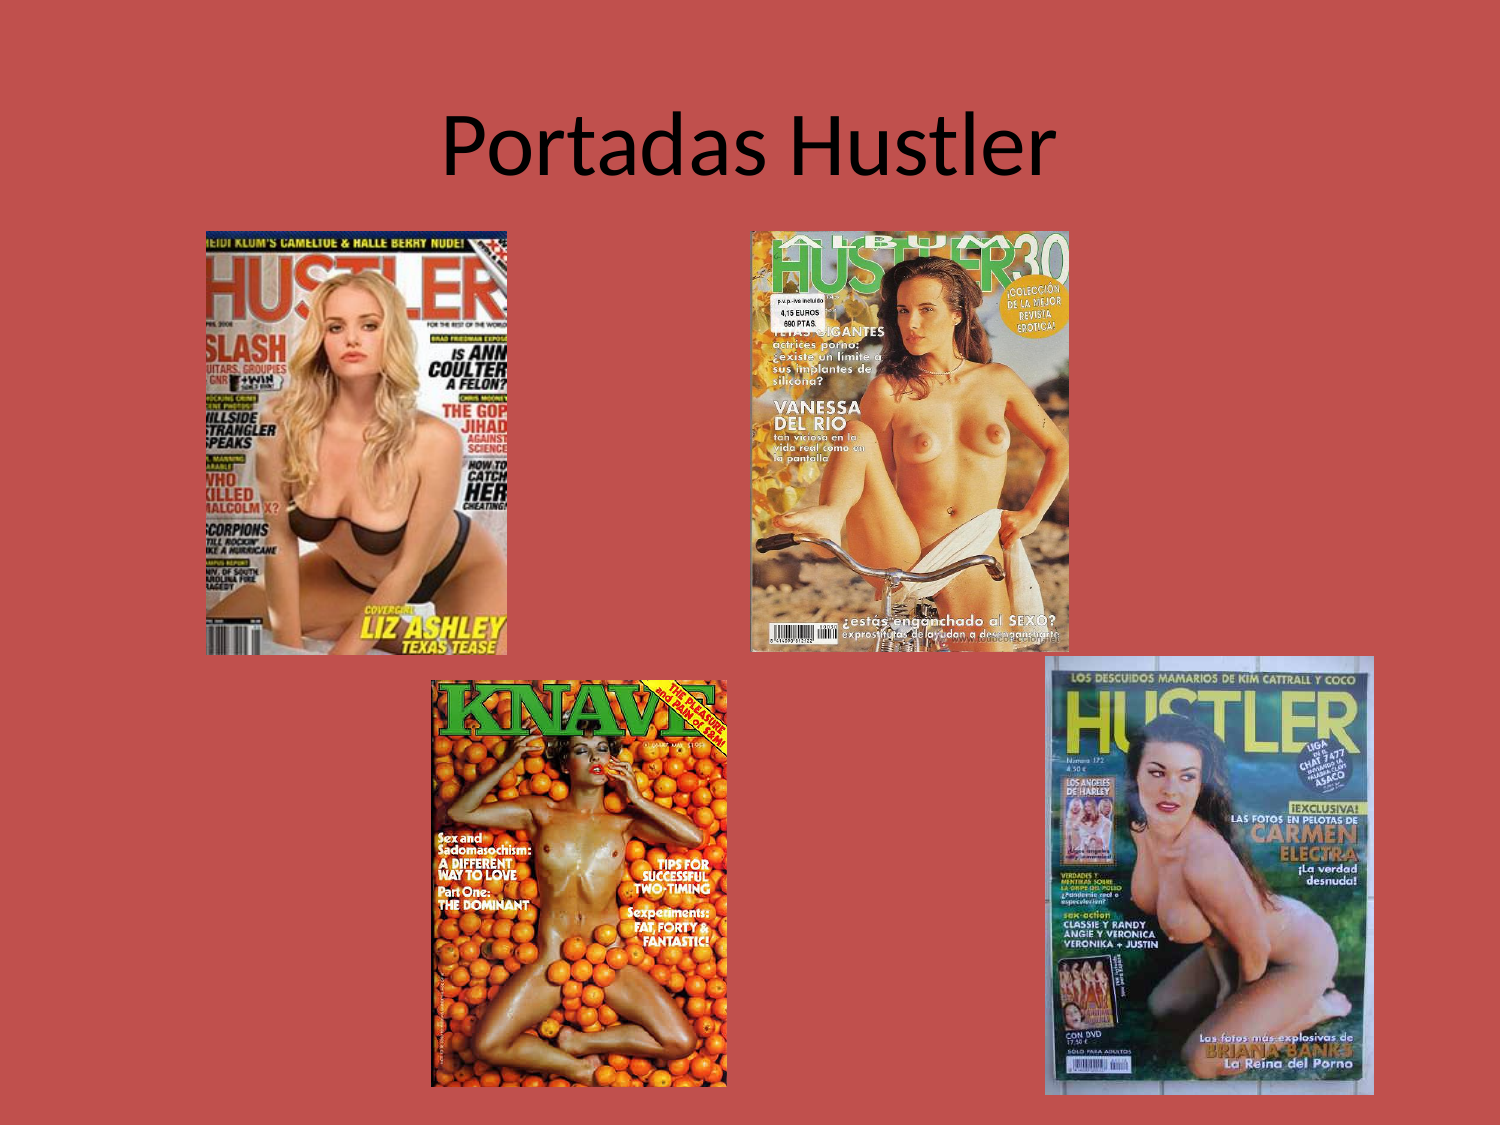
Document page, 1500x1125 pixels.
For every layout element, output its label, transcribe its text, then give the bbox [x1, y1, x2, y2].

title Portadas Hustler [75, 45, 1425, 233]
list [206, 231, 508, 655]
picture [430, 680, 727, 1087]
picture [749, 231, 1070, 652]
picture [1045, 656, 1374, 1096]
